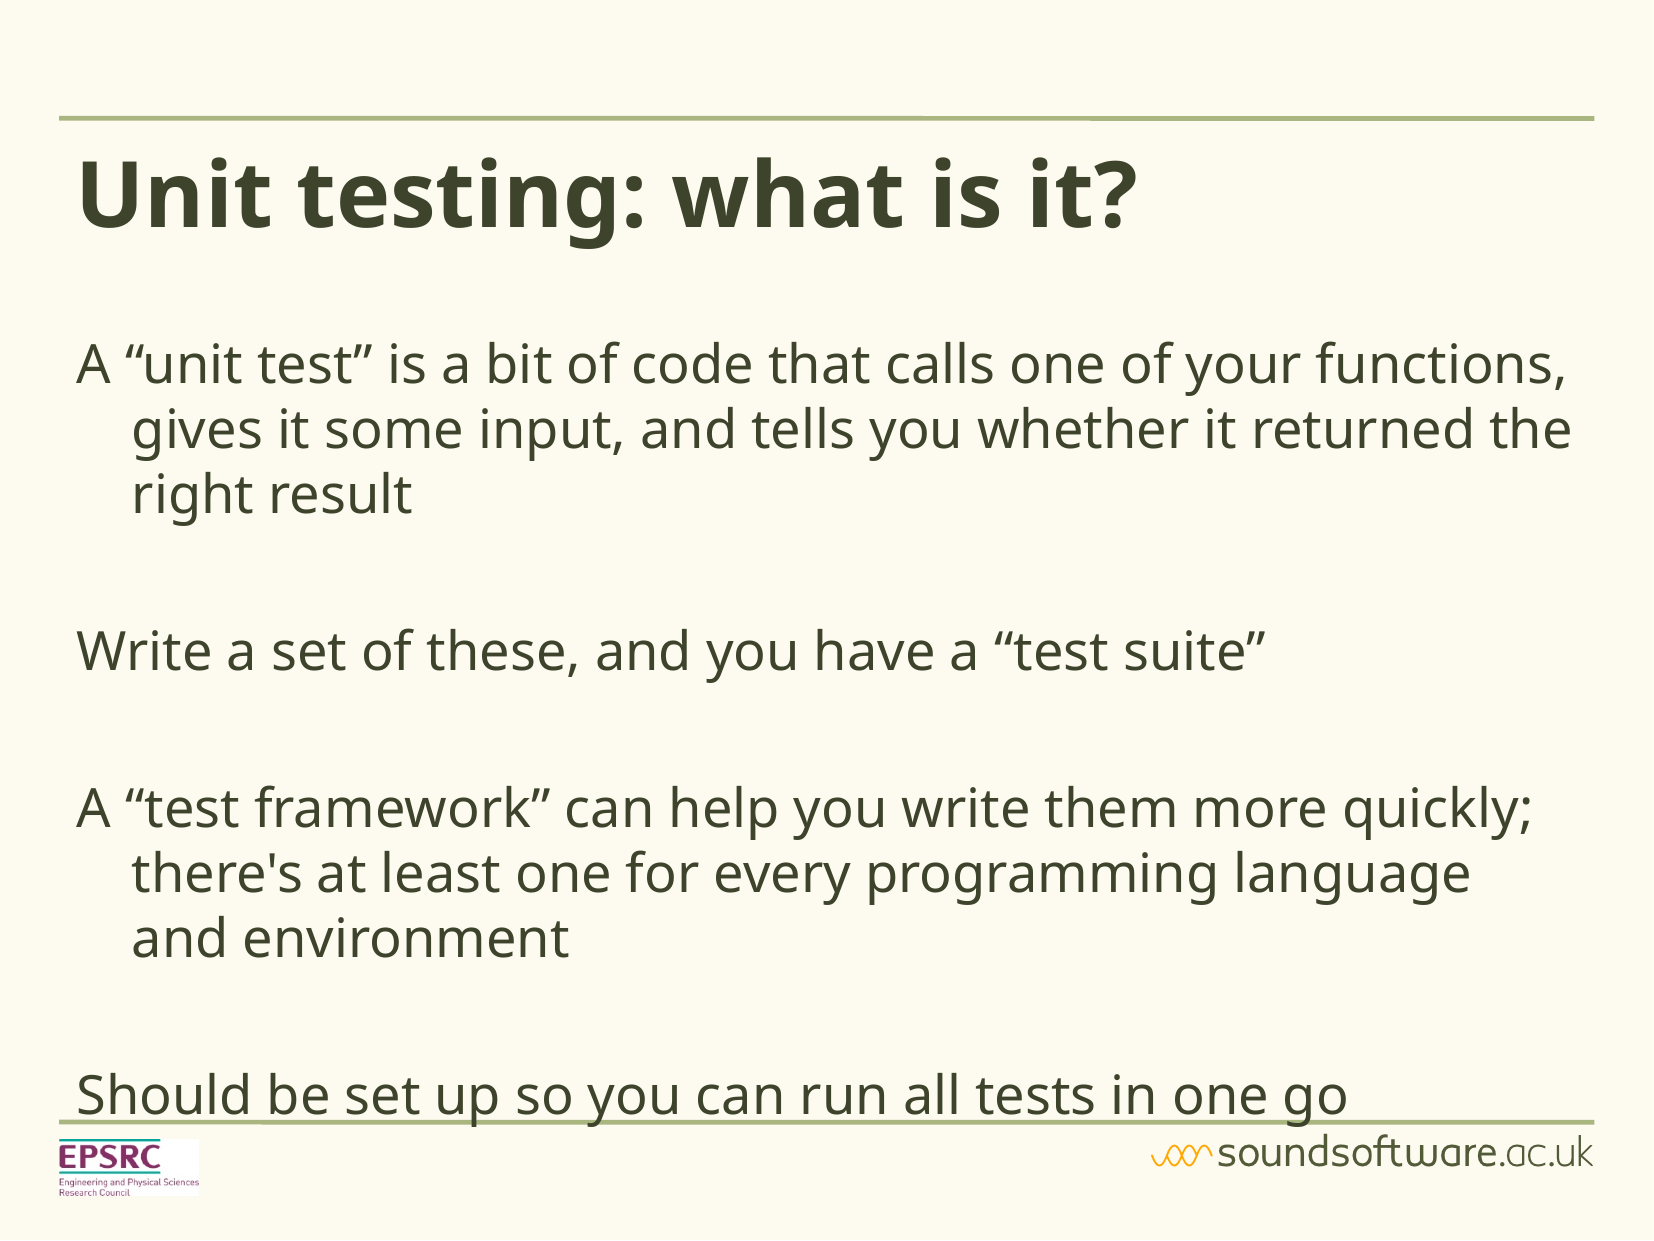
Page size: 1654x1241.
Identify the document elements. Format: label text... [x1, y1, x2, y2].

list A “unit test” is a bit of code that calls one of your functions, gives it some input, and tells you whether it returned the right result Write a set of these, and you have a “test suite” A “test framework” can help you write them more quickly; there's at least one for every programming language and environment Should be set up so you can run all tests in one go [59, 321, 1592, 1138]
picture [59, 1139, 199, 1196]
picture [1151, 1133, 1593, 1167]
title Unit testing: what is it? [59, 109, 1593, 273]
